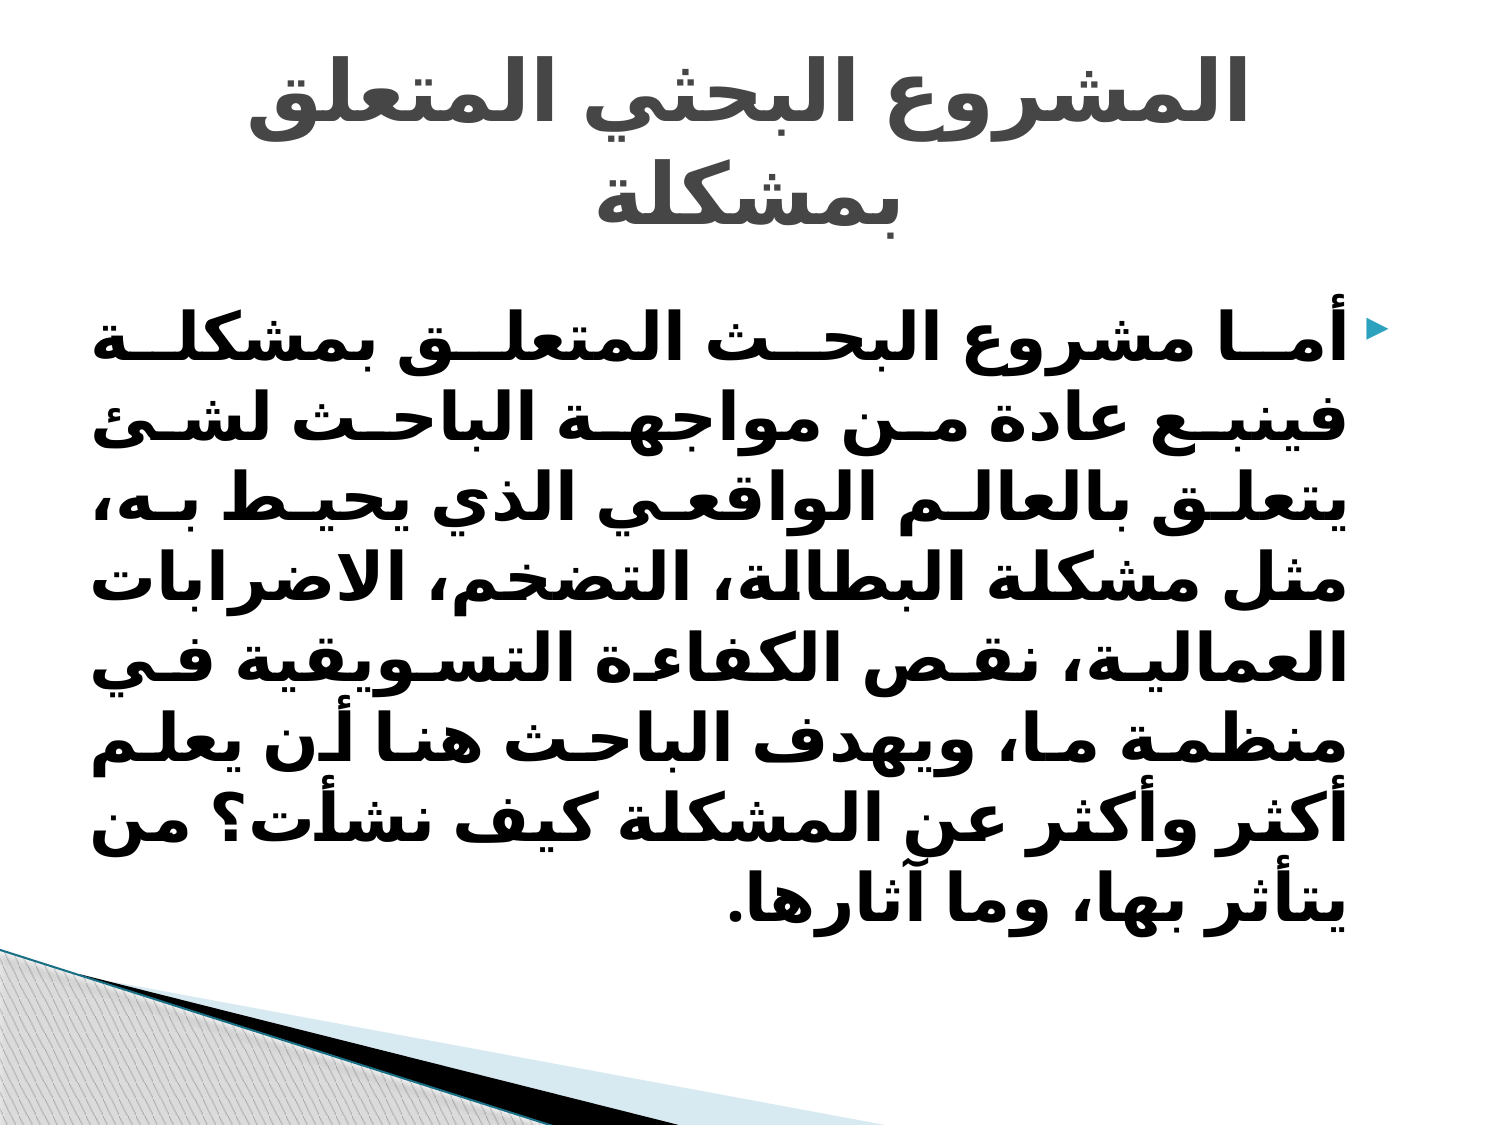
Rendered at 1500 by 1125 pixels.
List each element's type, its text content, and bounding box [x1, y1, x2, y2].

list أما مشروع البحث المتعلق بمشكلة فينبع عادة من مواجهة الباحث لشئ يتعلق بالعالم الواقعي الذي يحيط به، مثل مشكلة البطالة، التضخم، الاضرابات العمالية، نقص الكفاءة التسويقية في منظمة ما، ويهدف الباحث هنا أن يعلم أكثر وأكثر عن المشكلة كيف نشأت؟ من يتأثر بها، وما آثارها. [75, 243, 1425, 986]
title المشروع البحثي المتعلق بمشكلة [75, 45, 1425, 233]
